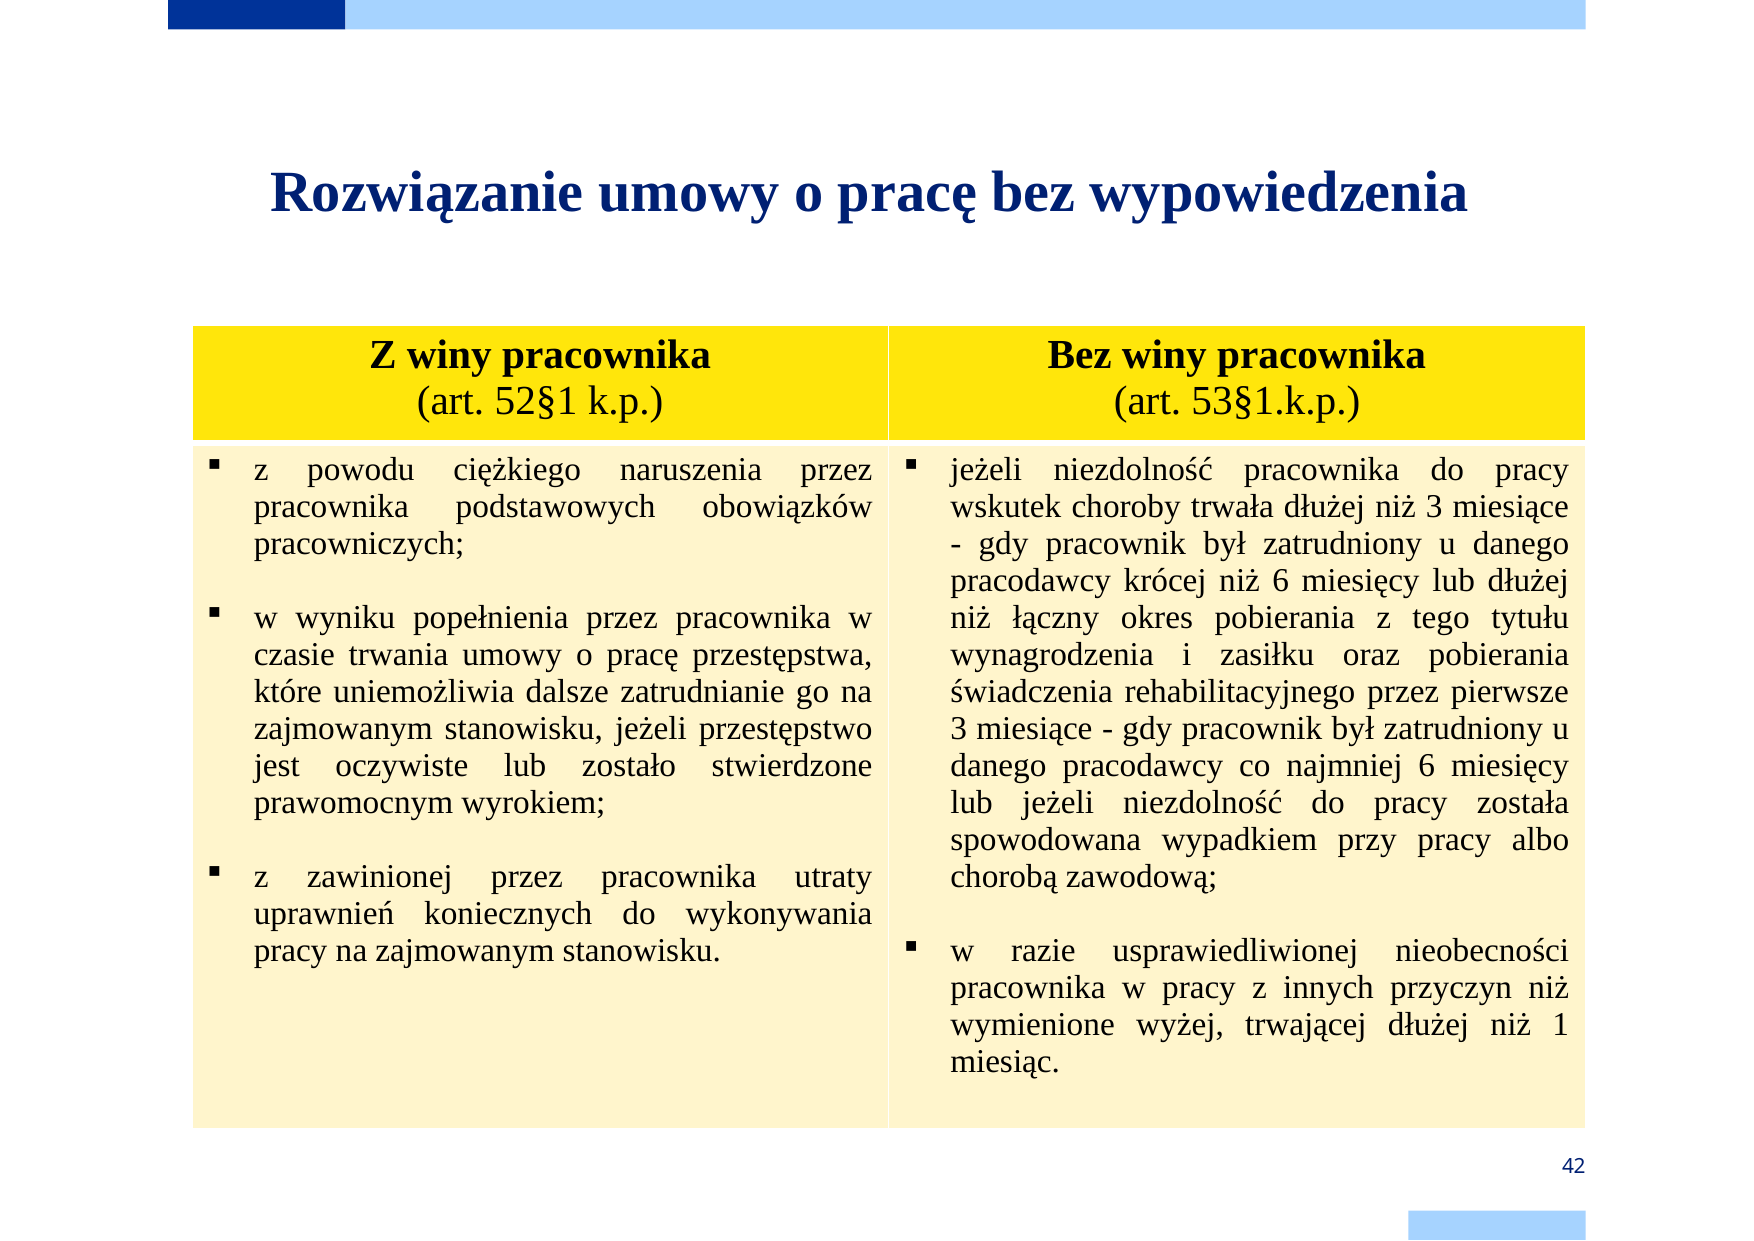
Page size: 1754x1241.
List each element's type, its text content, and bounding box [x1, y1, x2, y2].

table_header Bez winy pracownika (art. 53§1.k.p.) [889, 326, 1585, 440]
slide_number 42 [1408, 1151, 1586, 1182]
table_header Z winy pracownika (art. 52§1 k.p.) [193, 326, 888, 440]
table_cell jeżeli niezdolność pracownika do pracy wskutek choroby trwała dłużej niż 3 miesiące - gdy pracownik był zatrudniony u danego pracodawcy krócej niż 6 miesięcy lub dłużej niż łączny okres pobierania z tego tytułu wynagrodzenia i zasiłku oraz pobierania świadczenia rehabilitacyjnego przez pierwsze 3 miesiące - gdy pracownik był zatrudniony u danego pracodawcy co najmniej 6 miesięcy lub jeżeli niezdolność do pracy została spowodowana wypadkiem przy pracy albo chorobą zawodową; w razie usprawiedliwionej nieobecności pracownika w pracy z innych przyczyn niż wymienione wyżej, trwającej dłużej niż 1 miesiąc. [889, 446, 1585, 1128]
table_cell z powodu ciężkiego naruszenia przez pracownika podstawowych obowiązków pracowniczych; w wyniku popełnienia przez pracownika w czasie trwania umowy o pracę przestępstwa, które uniemożliwia dalsze zatrudnianie go na zajmowanym stanowisku, jeżeli przestępstwo jest oczywiste lub zostało stwierdzone prawomocnym wyrokiem; z zawinionej przez pracownika utraty uprawnień koniecznych do wykonywania pracy na zajmowanym stanowisku. [193, 446, 888, 1128]
title Rozwiązanie umowy o pracę bez wypowiedzenia [168, 147, 1586, 325]
